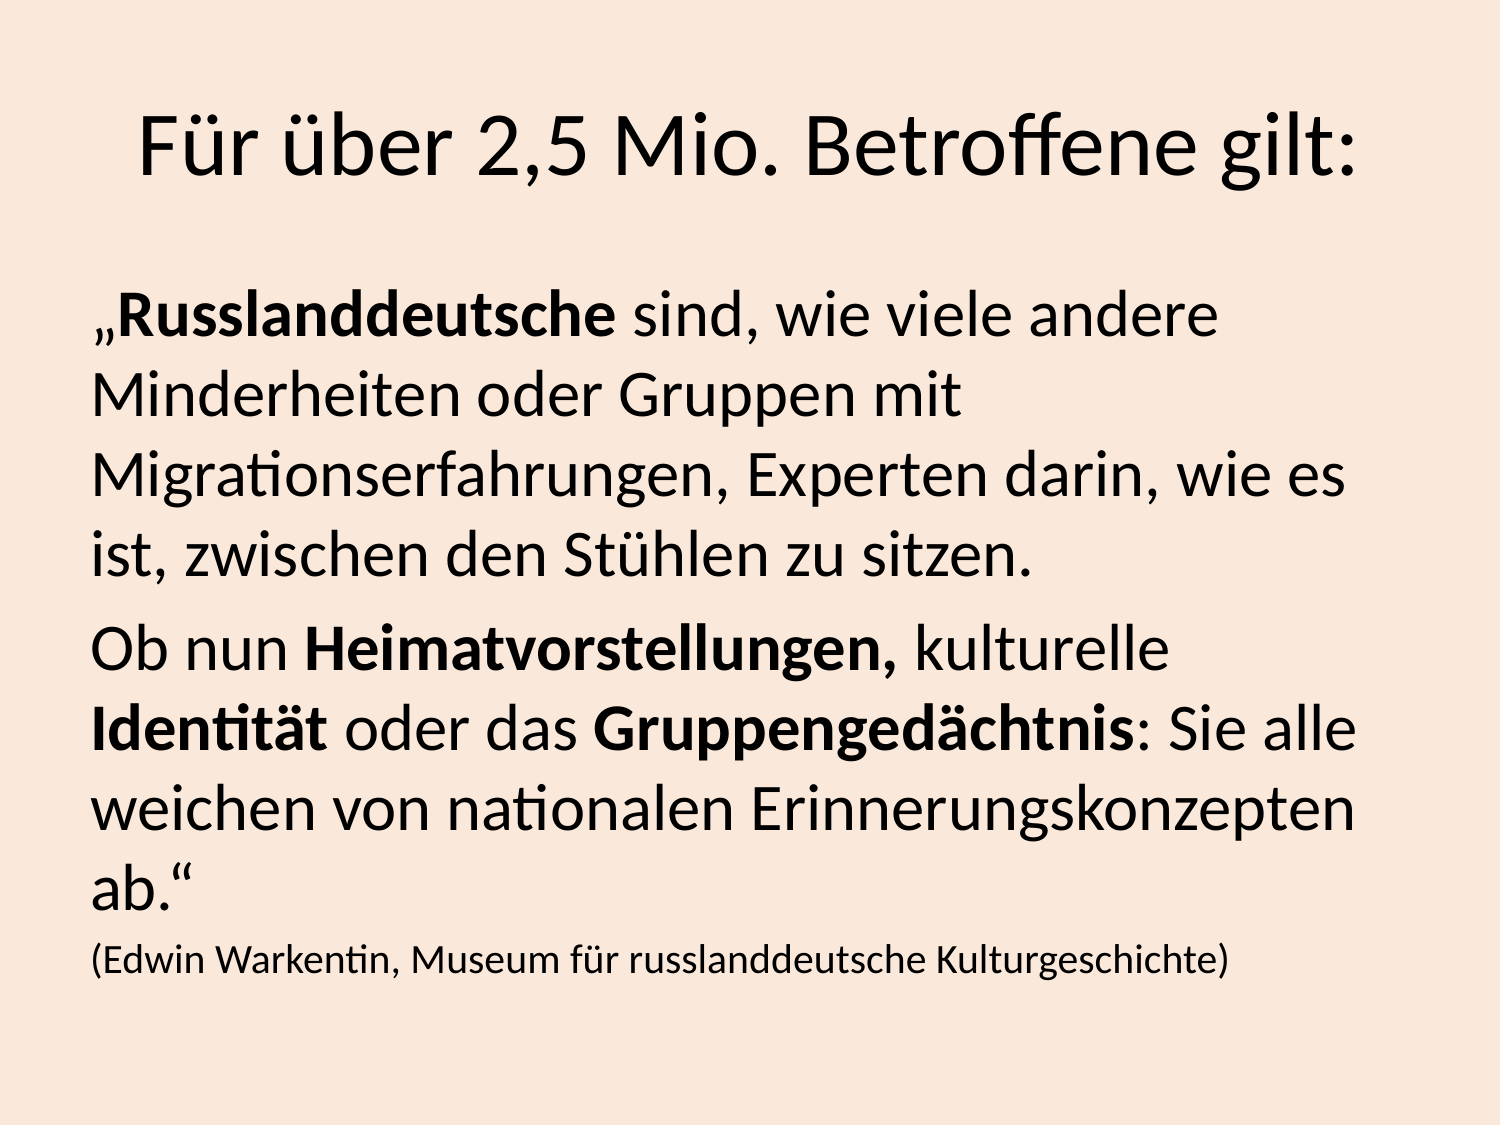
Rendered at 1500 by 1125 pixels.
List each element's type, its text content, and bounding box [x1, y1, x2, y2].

title Für über 2,5 Mio. Betroffene gilt: [75, 45, 1425, 233]
list „Russlanddeutsche sind, wie viele andere Minderheiten oder Gruppen mit Migrationserfahrungen, Experten darin, wie es ist, zwischen den Stühlen zu sitzen. Ob nun Heimatvorstellungen, kulturelle Identität oder das Gruppengedächtnis: Sie alle weichen von nationalen Erinnerungskonzepten ab.“ (Edwin Warkentin, Museum für russlanddeutsche Kulturgeschichte) [75, 262, 1436, 1005]
